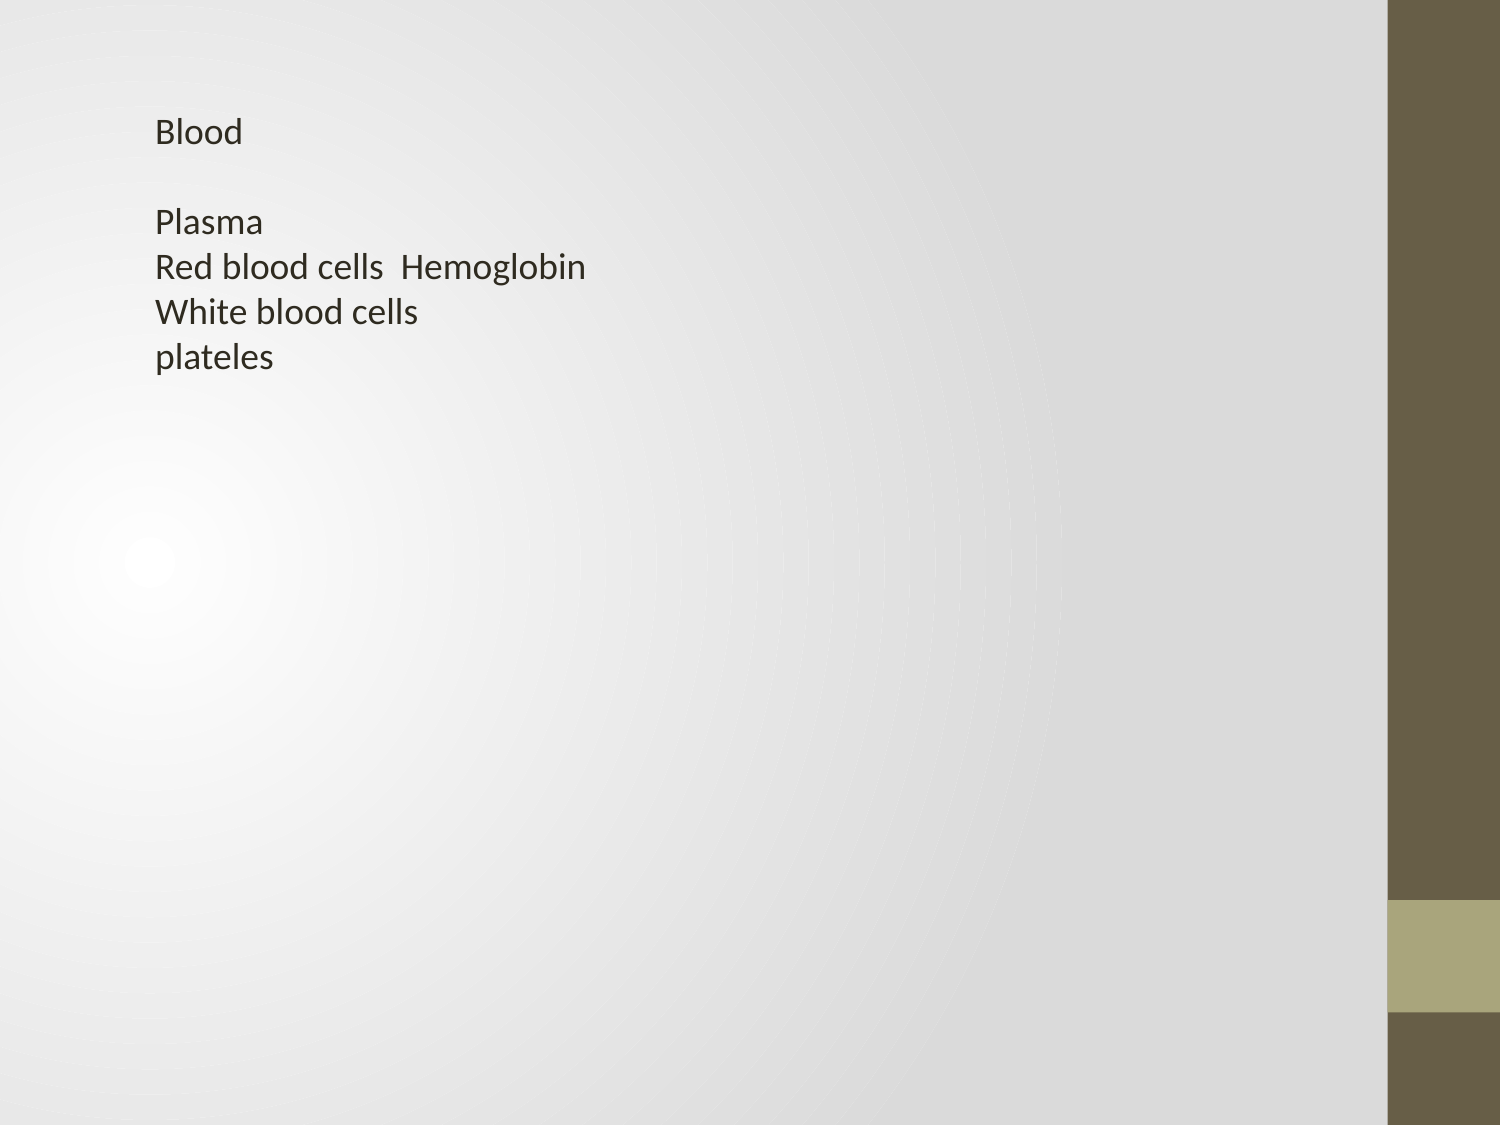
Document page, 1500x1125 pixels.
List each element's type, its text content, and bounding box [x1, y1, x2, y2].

text_box Blood Plasma Red blood cells Hemoglobin White blood cells plateles [140, 99, 602, 385]
